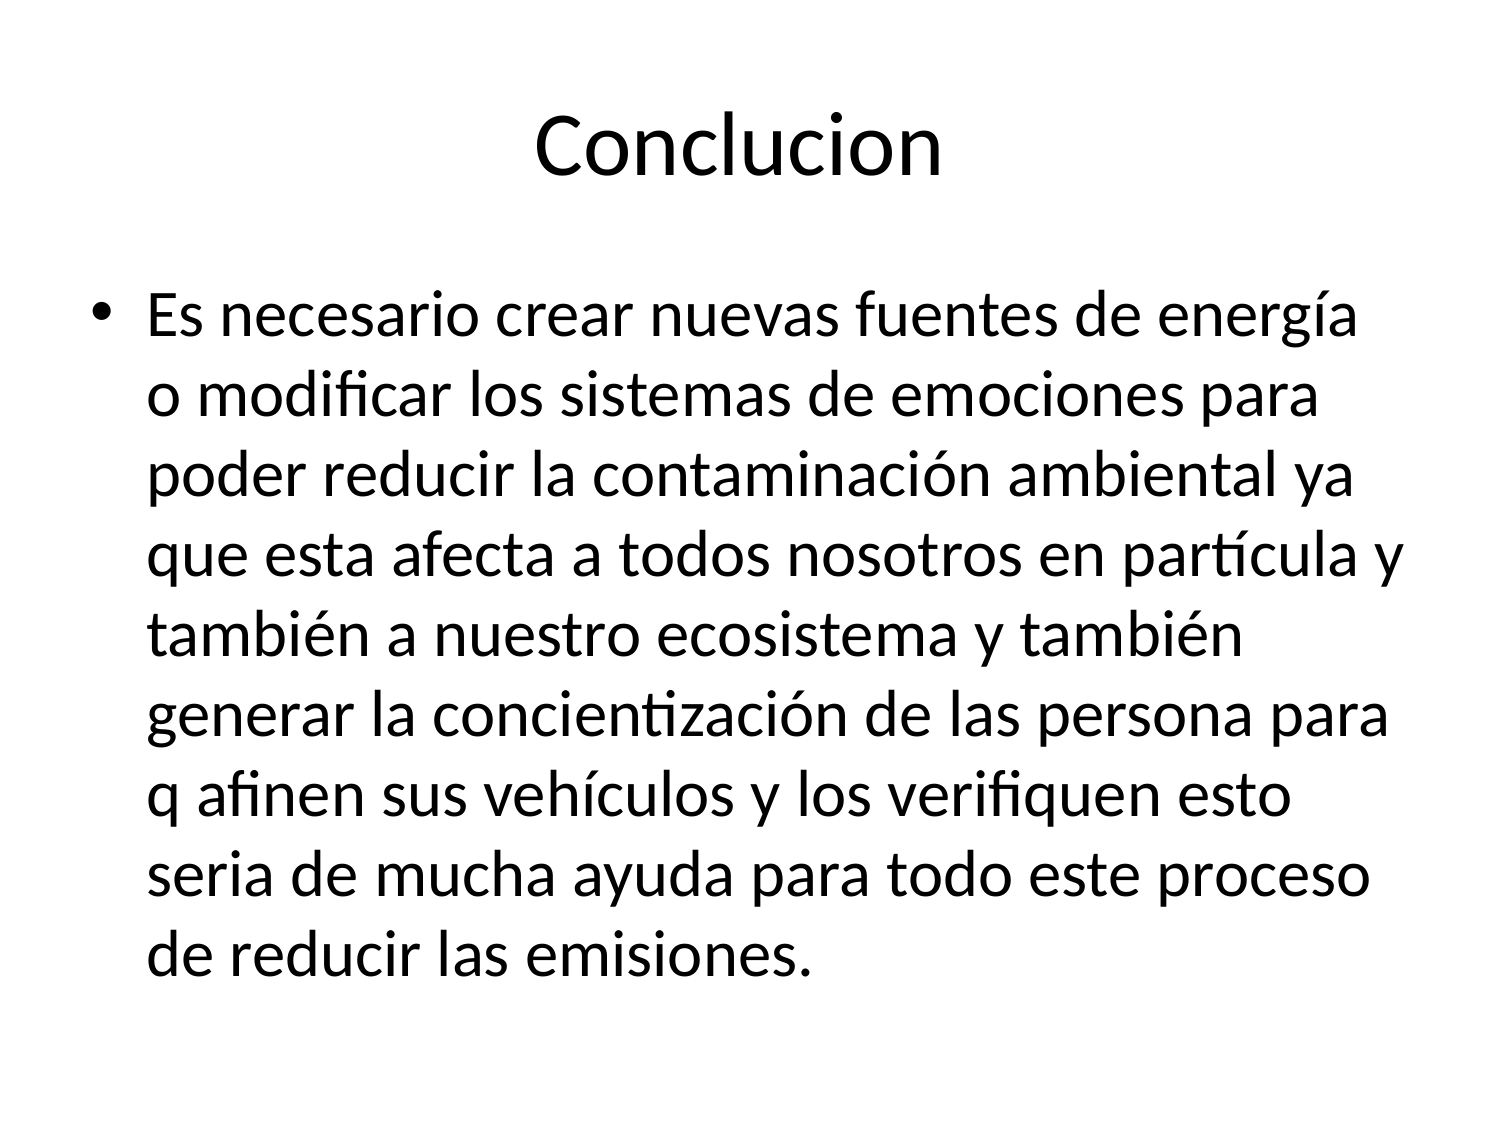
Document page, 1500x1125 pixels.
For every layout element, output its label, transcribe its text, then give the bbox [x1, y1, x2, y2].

title Conclucion [75, 45, 1425, 233]
list Es necesario crear nuevas fuentes de energía o modificar los sistemas de emociones para poder reducir la contaminación ambiental ya que esta afecta a todos nosotros en partícula y también a nuestro ecosistema y también generar la concientización de las persona para q afinen sus vehículos y los verifiquen esto seria de mucha ayuda para todo este proceso de reducir las emisiones. [75, 262, 1425, 1005]
